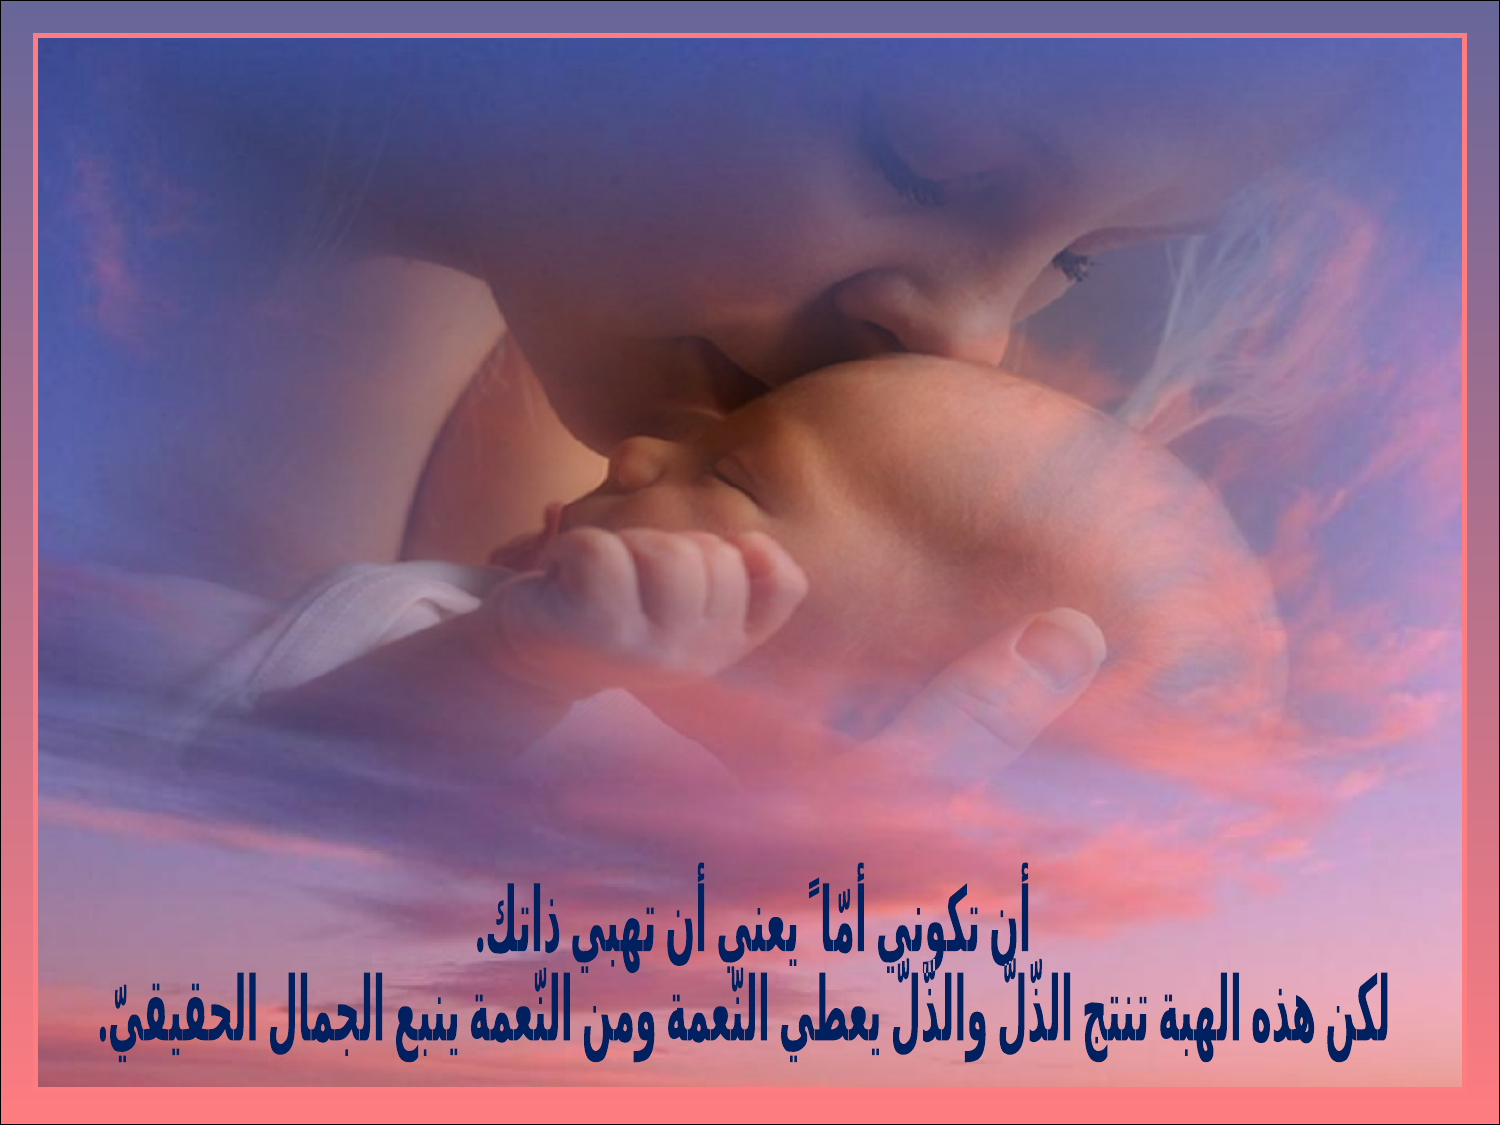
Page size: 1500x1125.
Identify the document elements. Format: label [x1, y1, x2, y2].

text_box [0, 0, 1500, 1125]
picture [37, 37, 1463, 1088]
